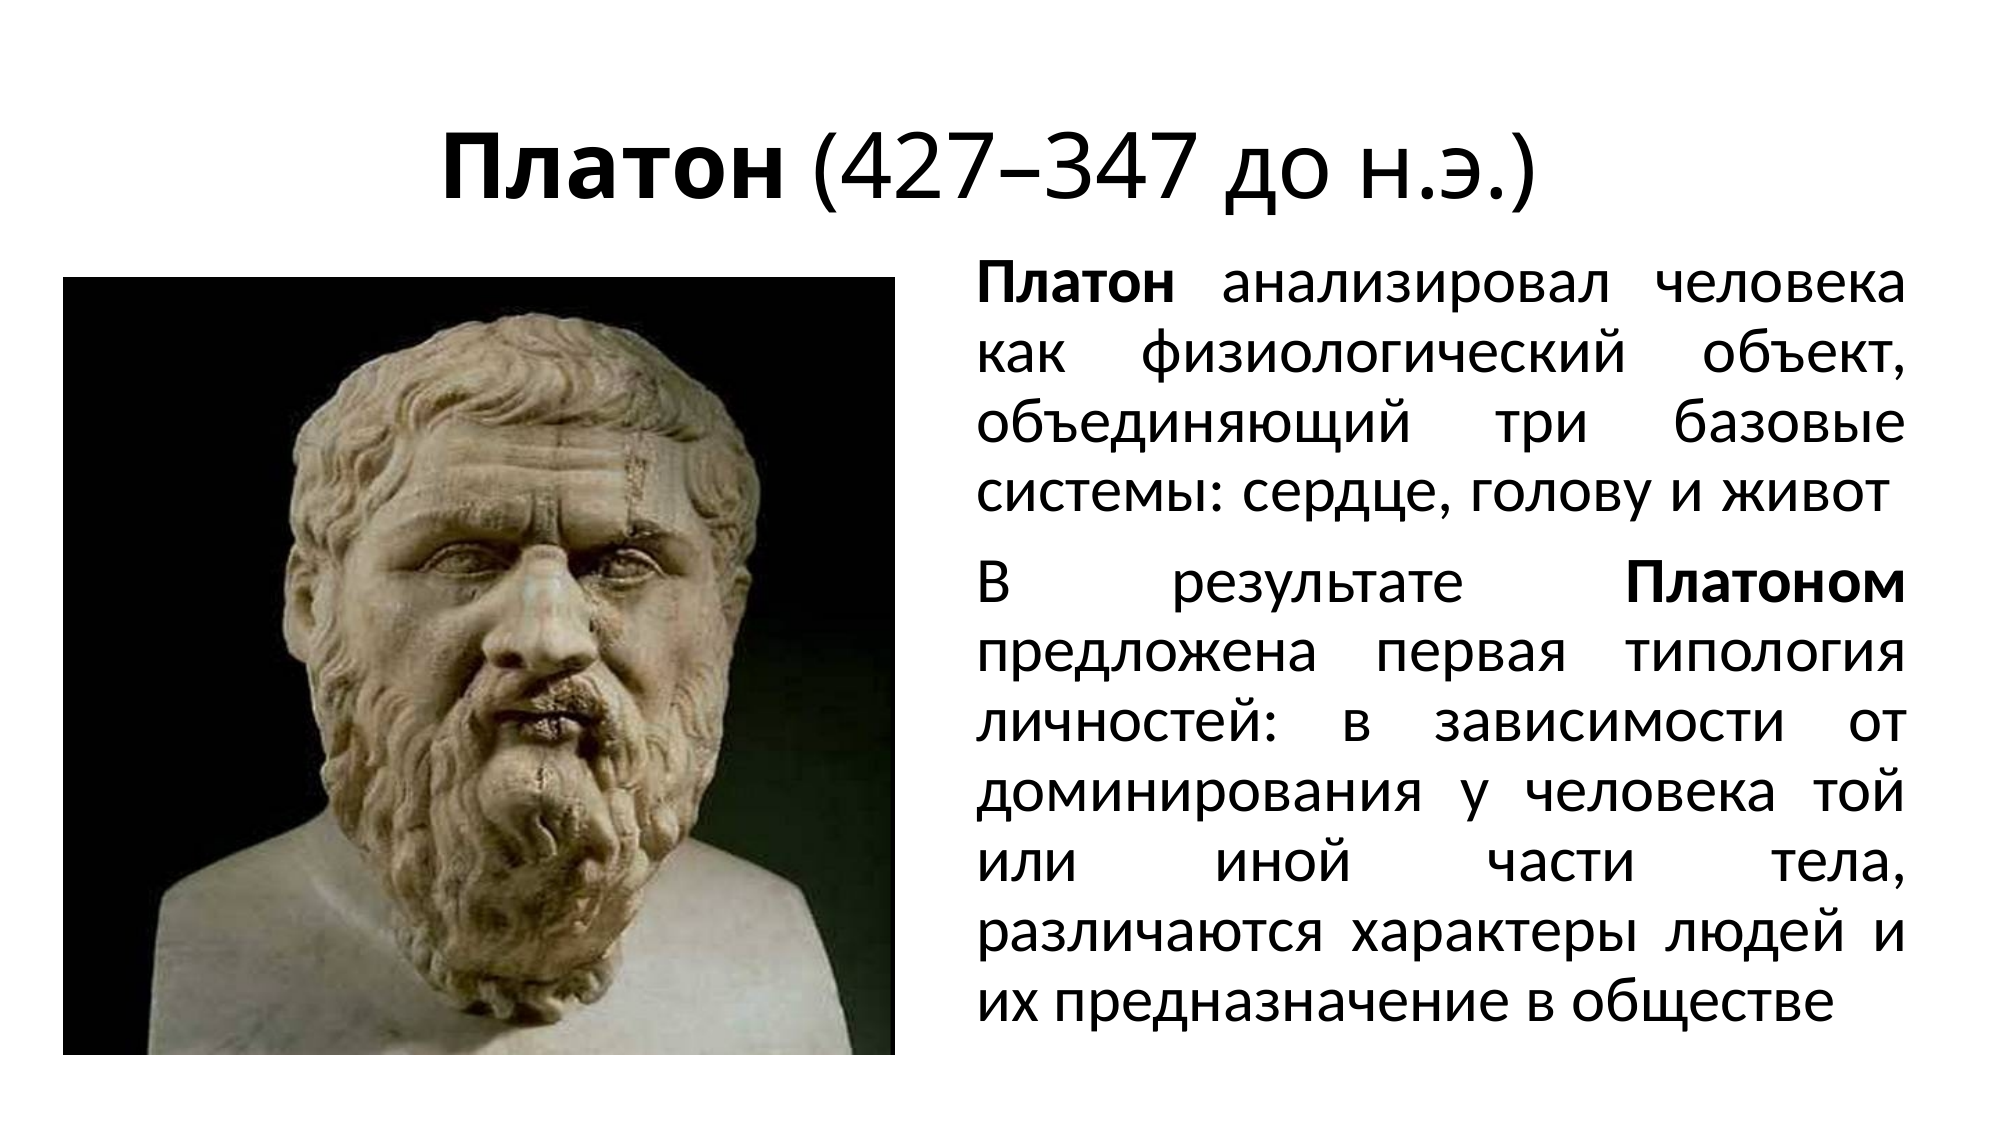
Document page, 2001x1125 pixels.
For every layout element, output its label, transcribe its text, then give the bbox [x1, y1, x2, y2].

list Платон анализировал человека как физиологический объект, объединяющий три базовые системы: сердце, голову и живот В результате Платоном предложена первая типология личностей: в зависимости от доминирования у человека той или иной части тела, различаются характеры людей и их предназначение в обществе [961, 238, 1924, 1094]
title Платон (427–347 до н.э.) [137, 59, 1863, 278]
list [63, 277, 895, 1055]
